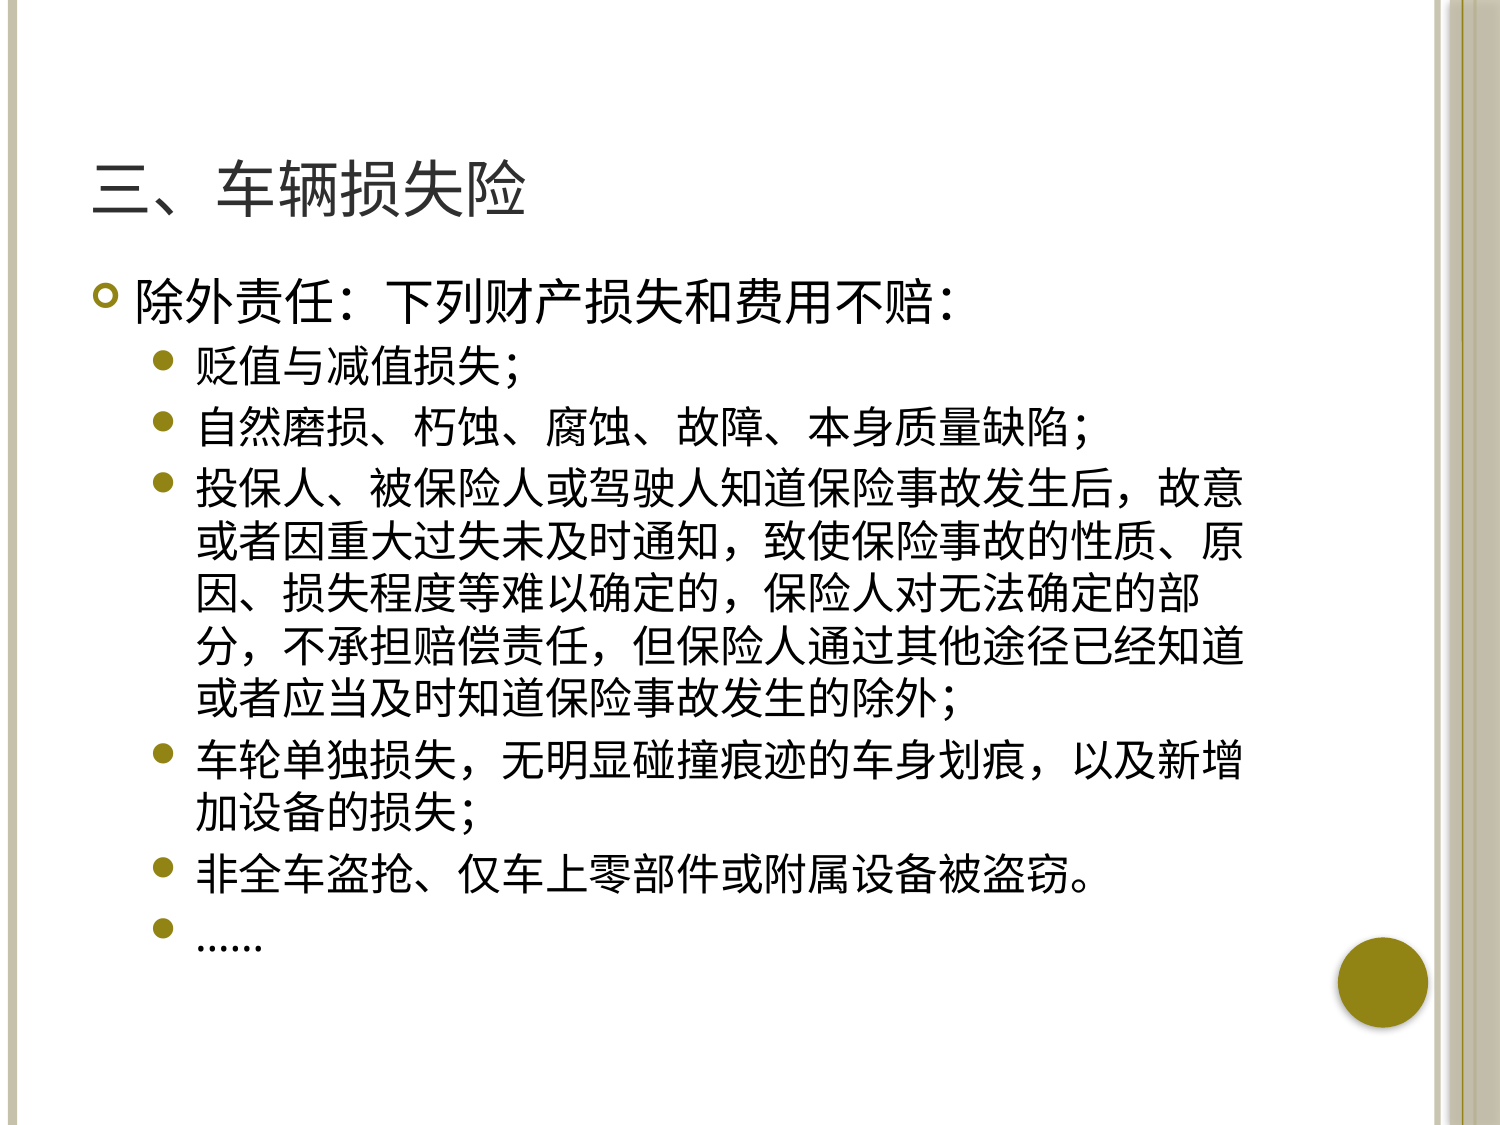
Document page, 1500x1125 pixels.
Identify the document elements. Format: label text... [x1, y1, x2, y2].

list 除外责任：下列财产损失和费用不赔： 贬值与减值损失； 自然磨损、朽蚀、腐蚀、故障、本身质量缺陷； 投保人、被保险人或驾驶人知道保险事故发生后，故意或者因重大过失未及时通知，致使保险事故的性质、原因、损失程度等难以确定的，保险人对无法确定的部分，不承担赔偿责任，但保险人通过其他途径已经知道或者应当及时知道保险事故发生的除外； 车轮单独损失，无明显碰撞痕迹的车身划痕，以及新增加设备的损失； 非全车盗抢、仅车上零部件或附属设备被盗窃。 …… [74, 262, 1301, 1063]
title 三、车辆损失险 [75, 45, 1300, 233]
